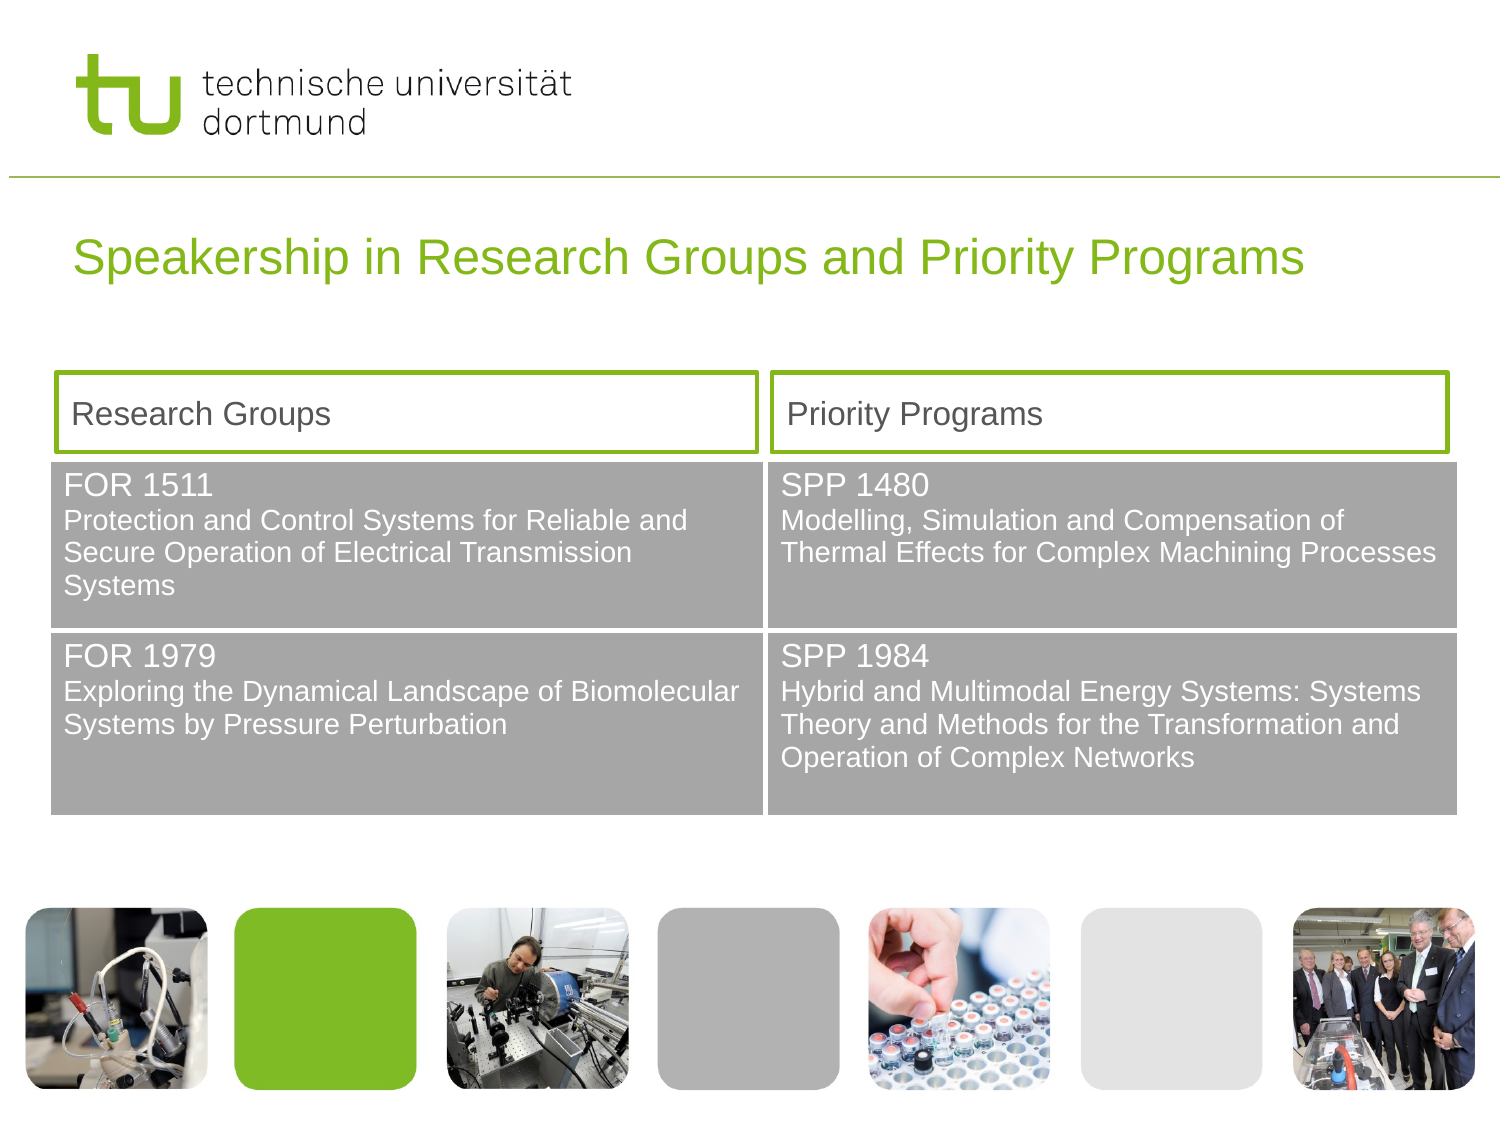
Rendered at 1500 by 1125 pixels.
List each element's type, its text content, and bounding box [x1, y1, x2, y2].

text_box Research Groups [54, 370, 759, 454]
picture [0, 872, 1500, 1125]
table_cell FOR 1511 Protection and Control Systems for Reliable and Secure Operation of Electrical Transmission Systems [51, 462, 763, 628]
table_header [768, 367, 1460, 456]
table_cell SPP 1984 Hybrid and Multimodal Energy Systems: Systems Theory and Methods for the Transformation and Operation of Complex Networks [768, 633, 1457, 815]
text_box Priority Programs [770, 370, 1450, 454]
table_cell FOR 1979 Exploring the Dynamical Landscape of Biomolecular Systems by Pressure Perturbation [51, 633, 763, 815]
title Speakership in Research Groups and Priority Programs [57, 216, 1498, 311]
table_cell SPP 1480 Modelling, Simulation and Compensation of Thermal Effects for Complex Machining Processes [768, 462, 1457, 628]
picture [76, 54, 573, 145]
table_header [51, 367, 763, 456]
